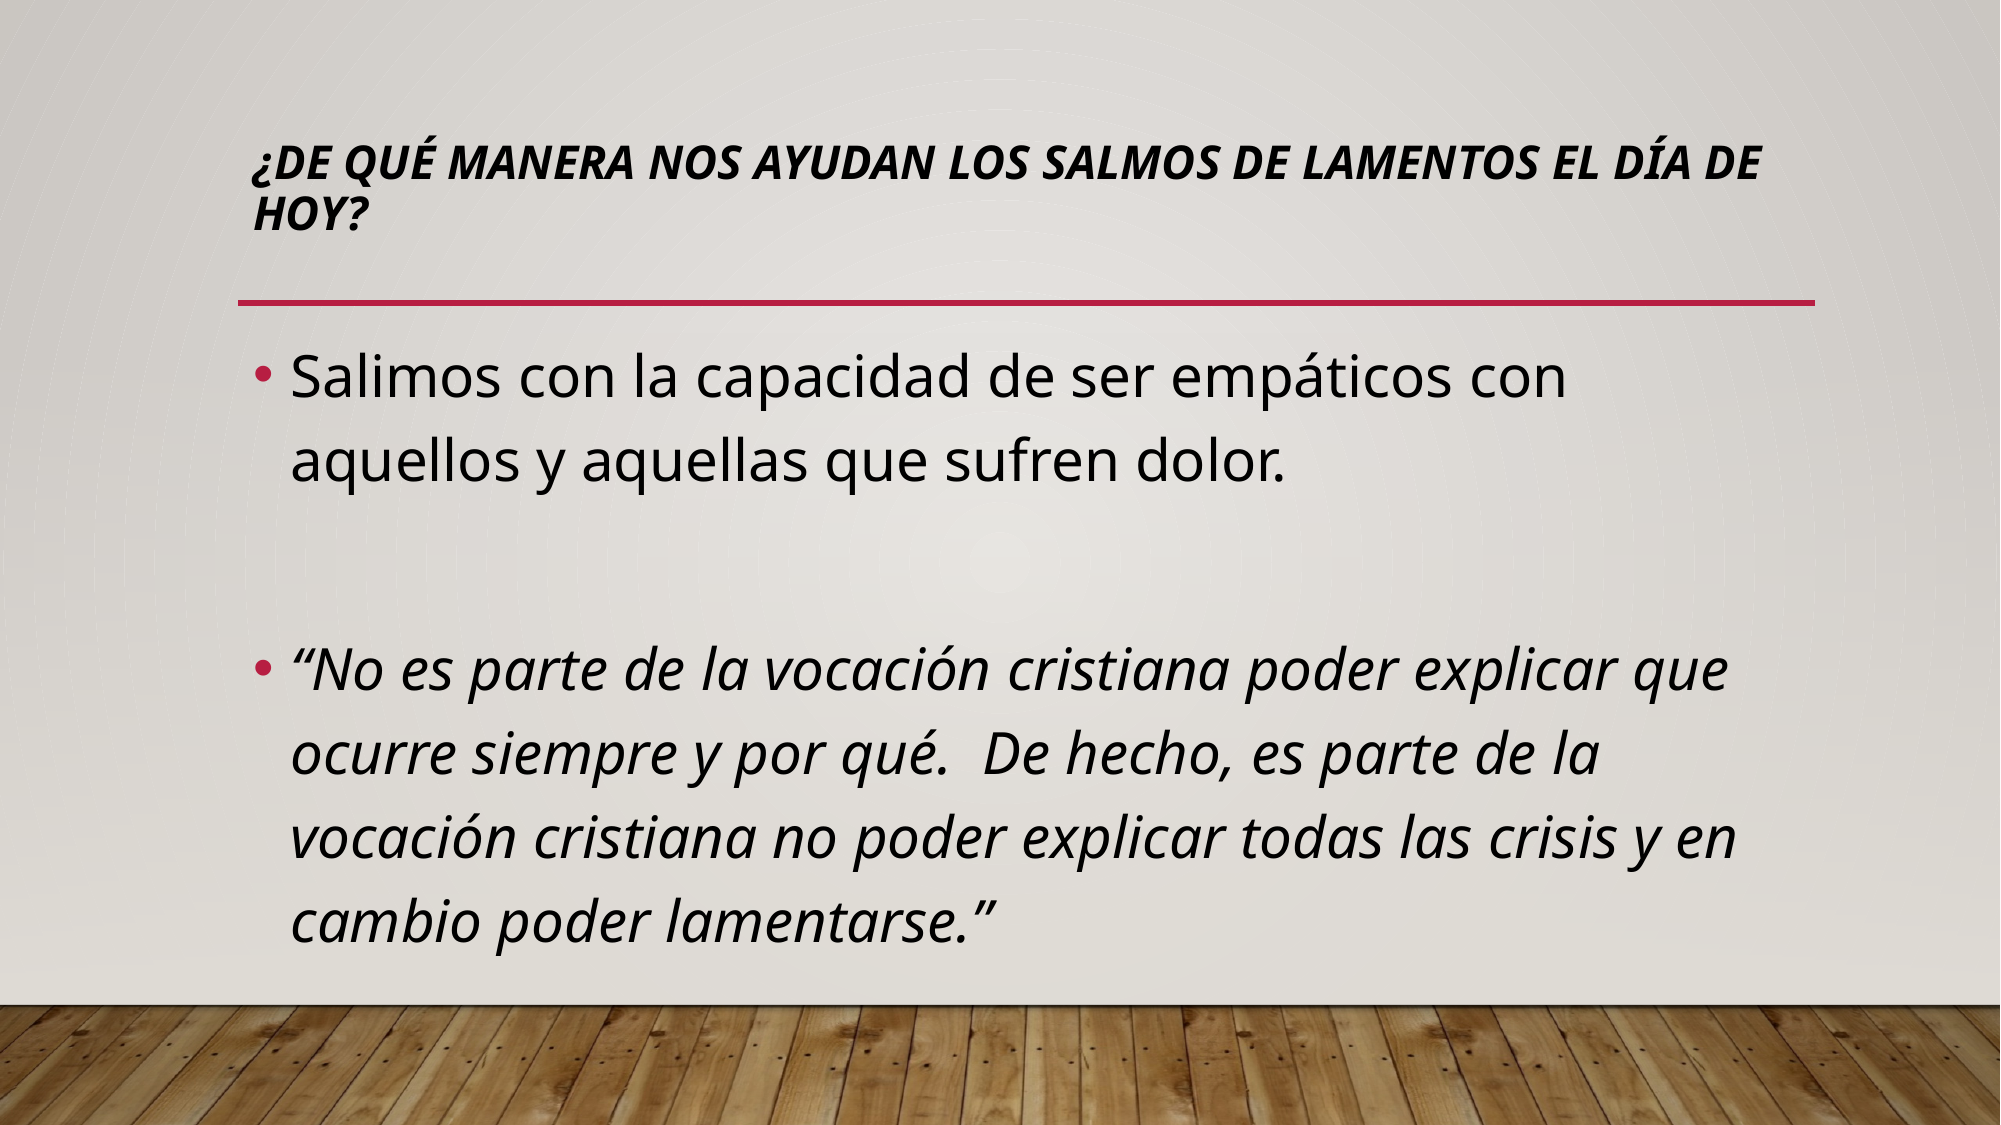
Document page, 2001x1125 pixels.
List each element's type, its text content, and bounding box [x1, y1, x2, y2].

picture [0, 1005, 2000, 1125]
list Salimos con la capacidad de ser empáticos con aquellos y aquellas que sufren dolor. “No es parte de la vocación cristiana poder explicar que ocurre siempre y por qué. De hecho, es parte de la vocación cristiana no poder explicar todas las crisis y en cambio poder lamentarse.” [238, 317, 1814, 973]
title ¿De qué manera nos ayudan los salmos de lamentos el día de hoy? [238, 131, 1814, 305]
